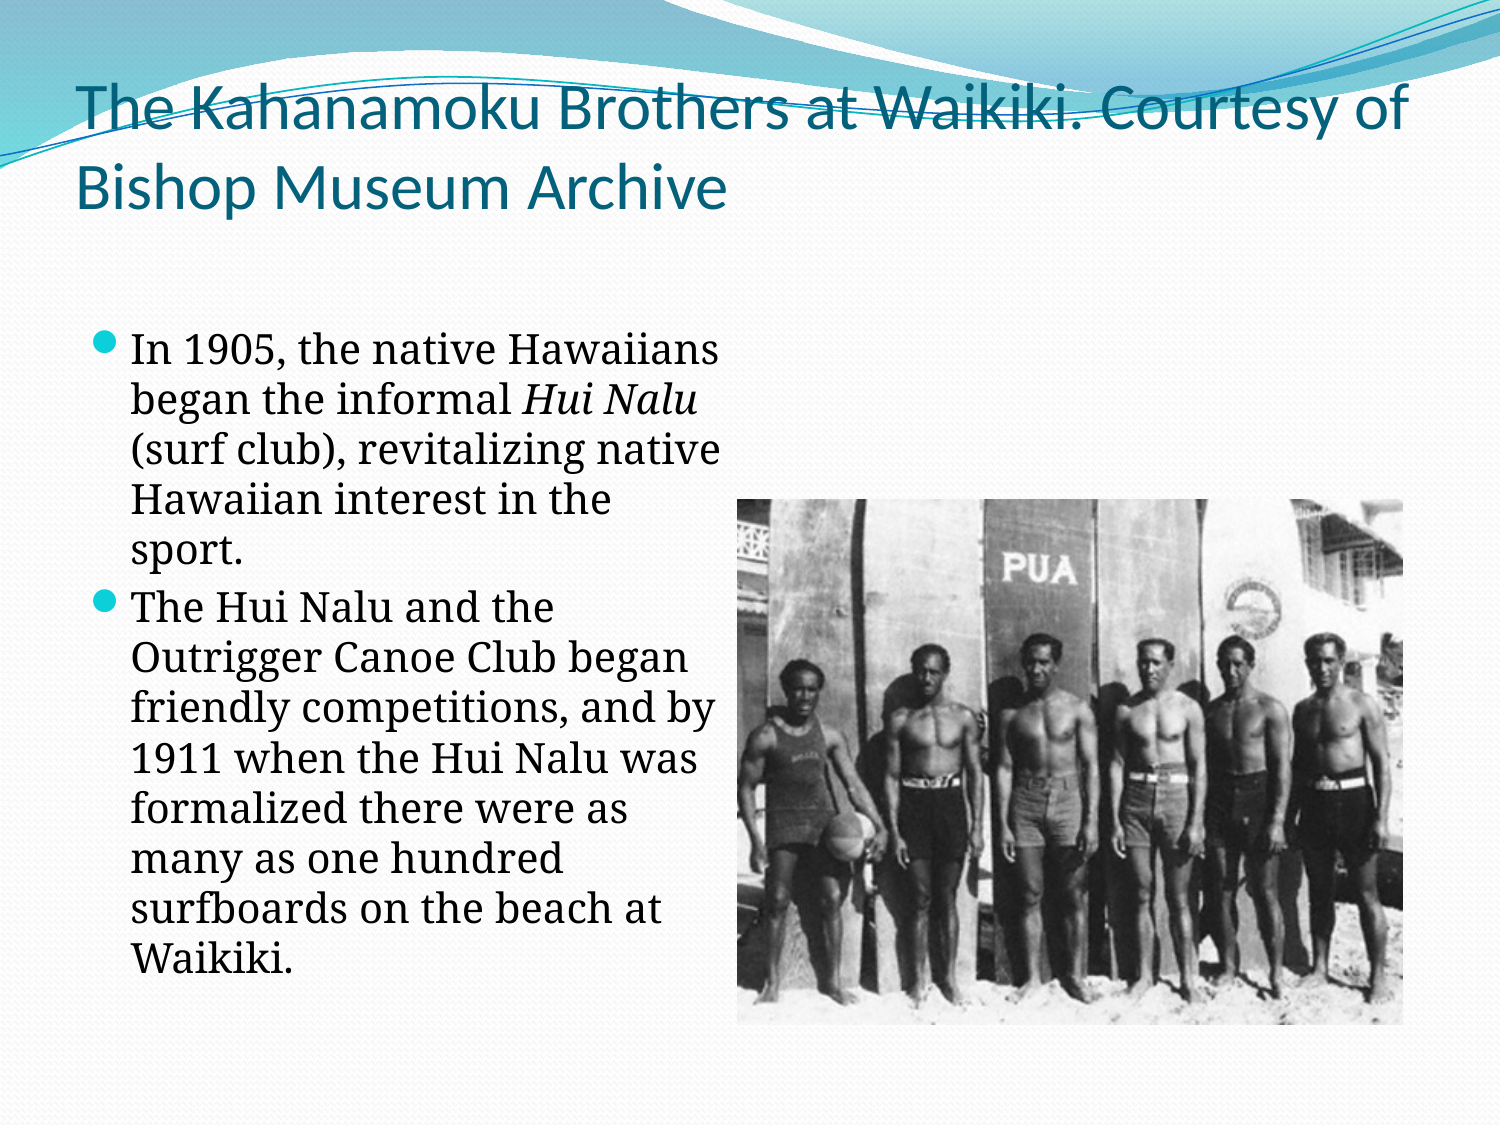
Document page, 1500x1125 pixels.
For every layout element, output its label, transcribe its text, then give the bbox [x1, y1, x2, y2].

title The Kahanamoku Brothers at Waikiki. Courtesy of Bishop Museum Archive [75, 115, 1425, 303]
list In 1905, the native Hawaiians began the informal Hui Nalu (surf club), revitalizing native Hawaiian interest in the sport. The Hui Nalu and the Outrigger Canoe Club began friendly competitions, and by 1911 when the Hui Nalu was formalized there were as many as one hundred surfboards on the beach at Waikiki. [75, 314, 738, 1043]
picture [737, 499, 1404, 1026]
